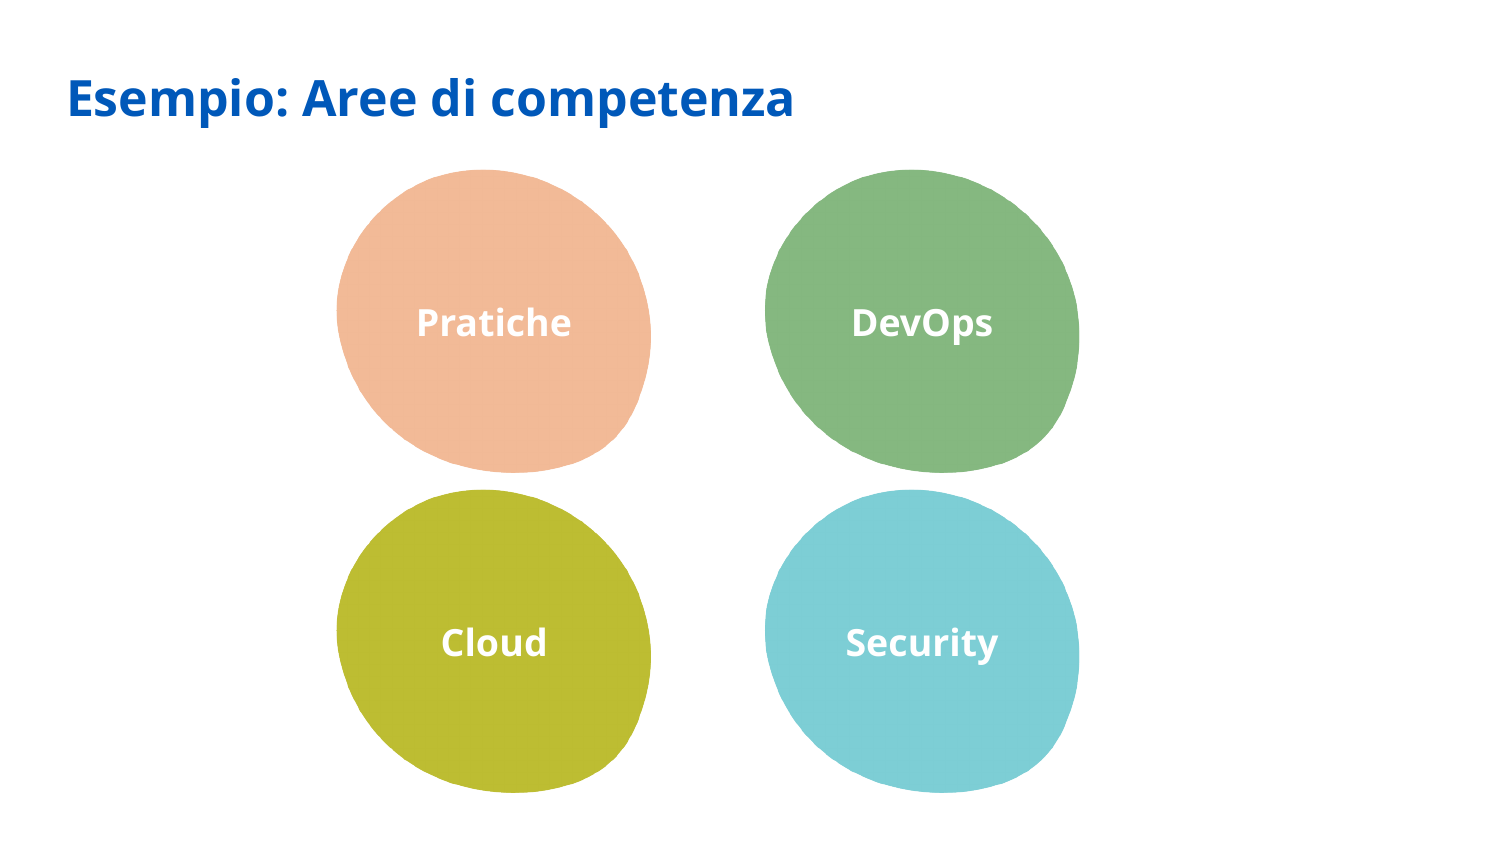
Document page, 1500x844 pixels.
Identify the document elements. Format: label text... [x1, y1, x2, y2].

title Esempio: Aree di competenza [51, 51, 1449, 146]
picture [301, 129, 686, 833]
picture [730, 129, 1114, 833]
